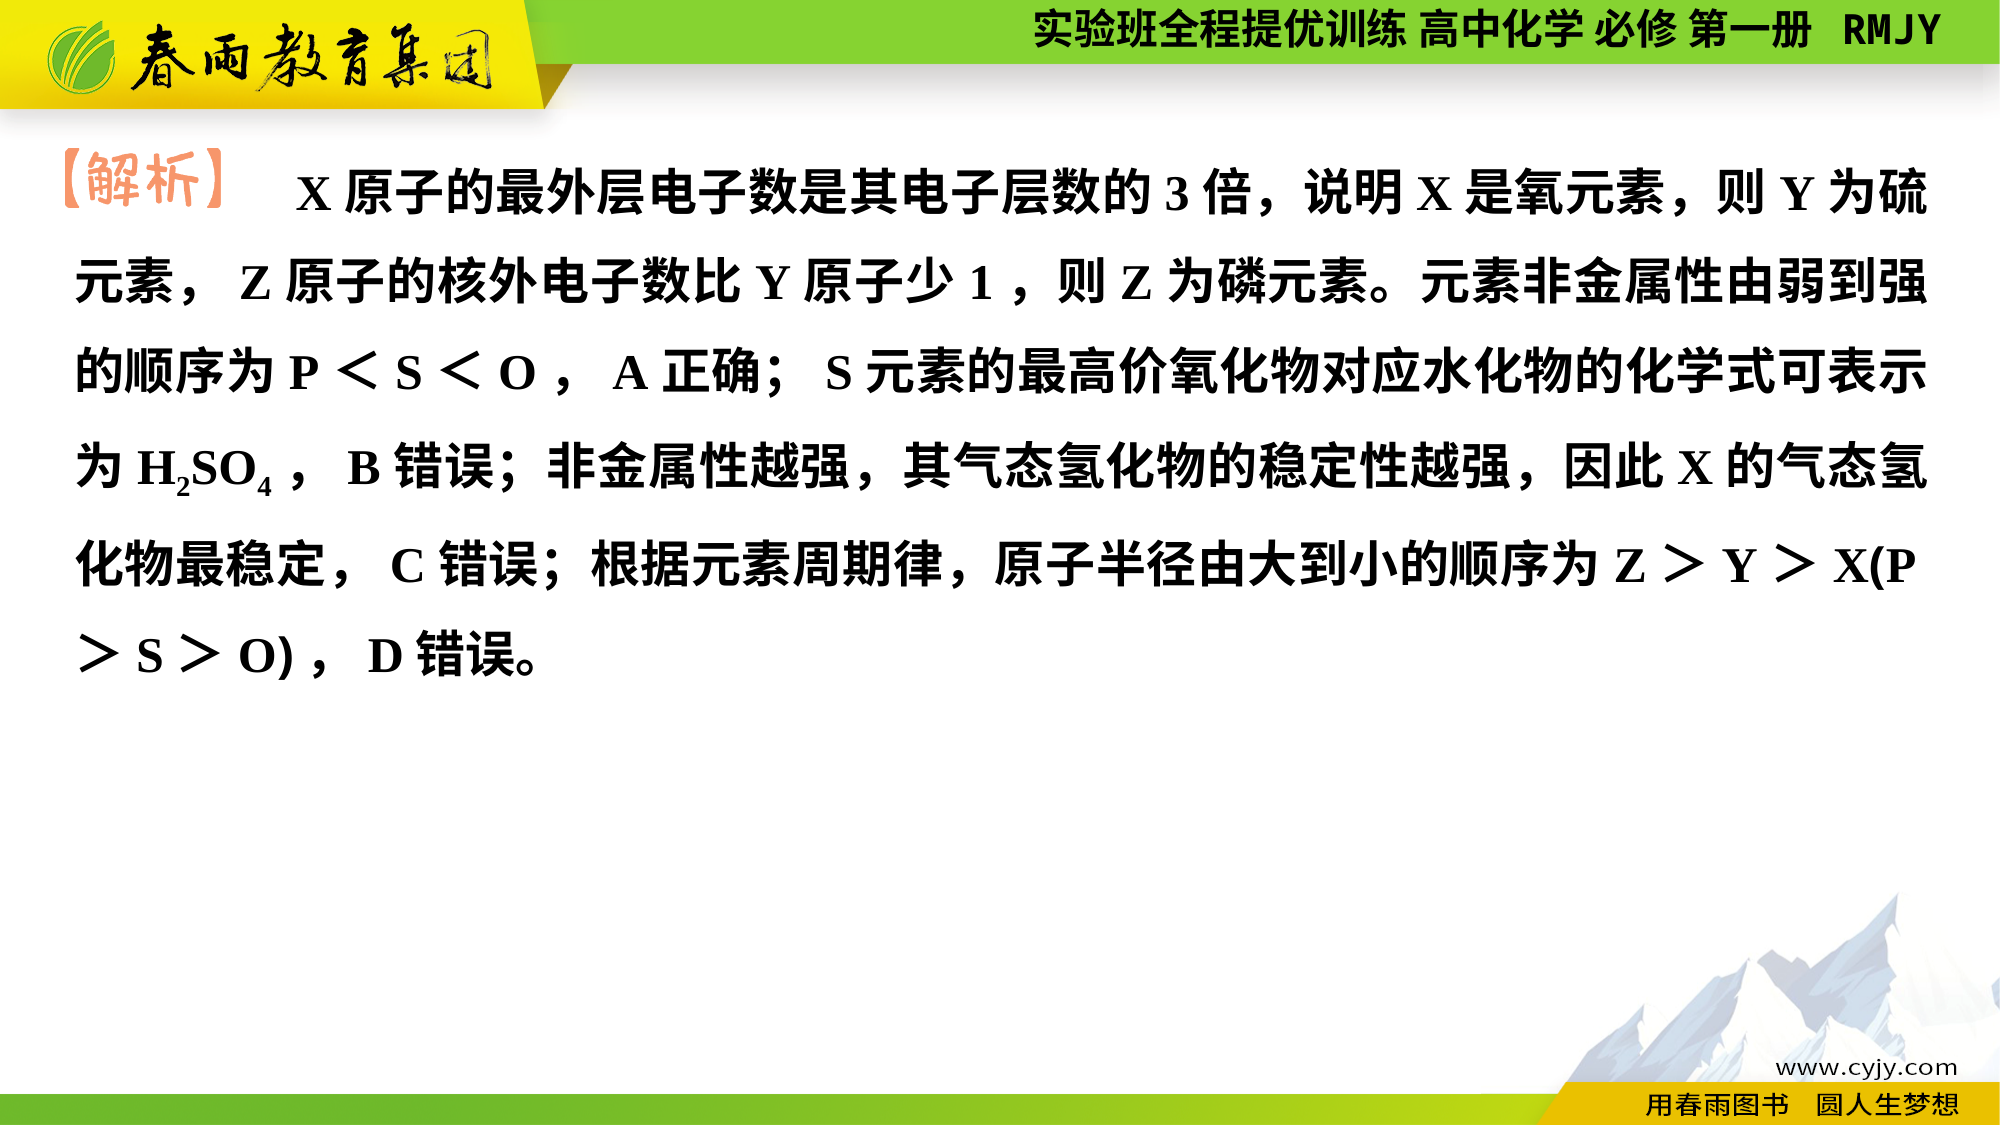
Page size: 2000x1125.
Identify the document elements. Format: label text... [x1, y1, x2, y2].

list X原子的最外层电子数是其电子层数的3倍，说明X是氧元素，则Y为硫元素，Z原子的核外电子数比Y原子少1，则Z为磷元素。元素非金属性由弱到强的顺序为P＜S＜O，A正确；S元素的最高价氧化物对应水化物的化学式可表示为H2SO4，B错误；非金属性越强，其气态氢化物的稳定性越强，因此X的气态氢化物最稳定，C错误；根据元素周期律，原子半径由大到小的顺序为Z＞Y＞X(P＞S＞O)，D错误。 [59, 122, 1944, 592]
picture [0, 0, 2000, 1125]
